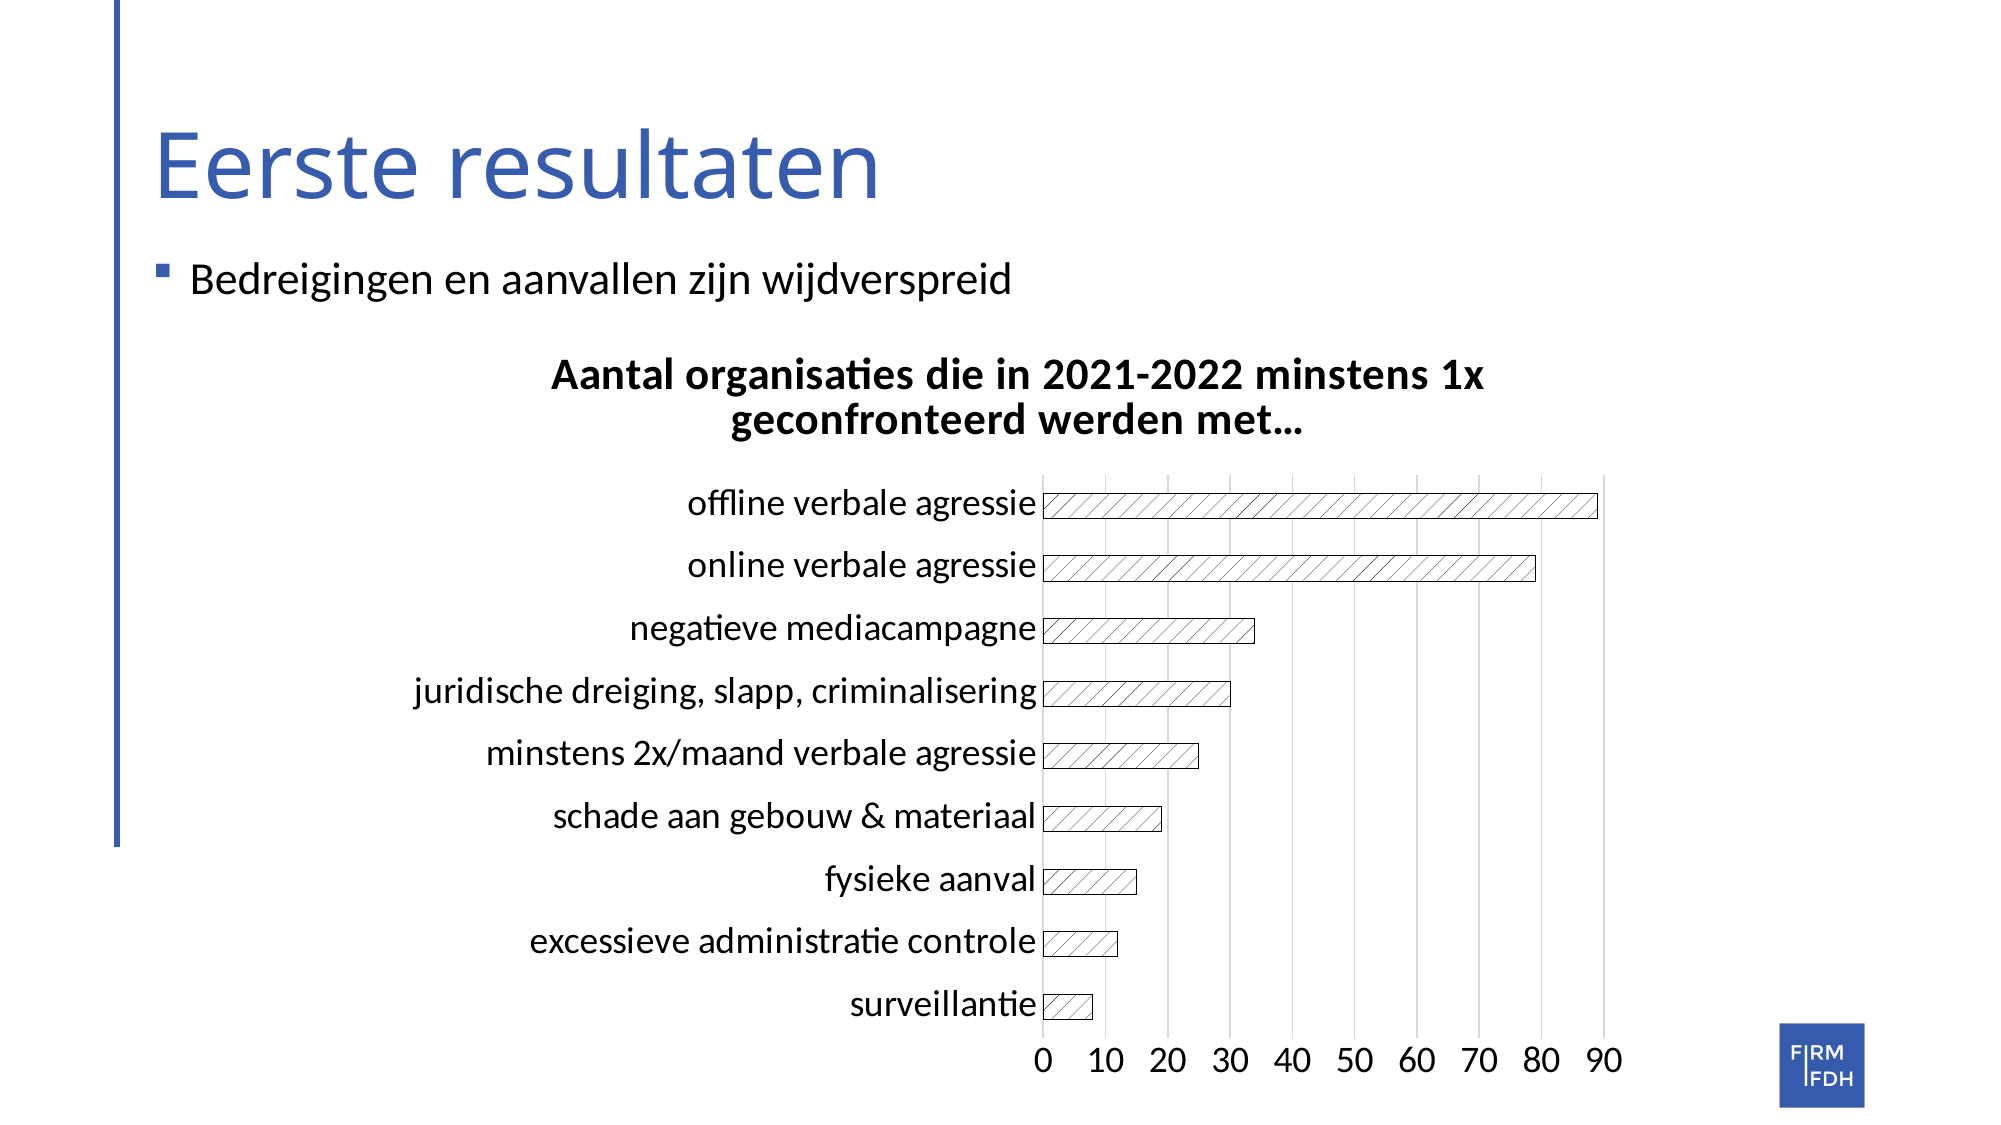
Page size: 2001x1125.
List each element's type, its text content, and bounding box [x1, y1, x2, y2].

chart [388, 317, 1648, 1098]
title Eerste resultaten [137, 59, 1863, 241]
list Bedreigingen en aanvallen zijn wijdverspreid [137, 241, 1863, 956]
picture [1769, 1013, 1875, 1118]
